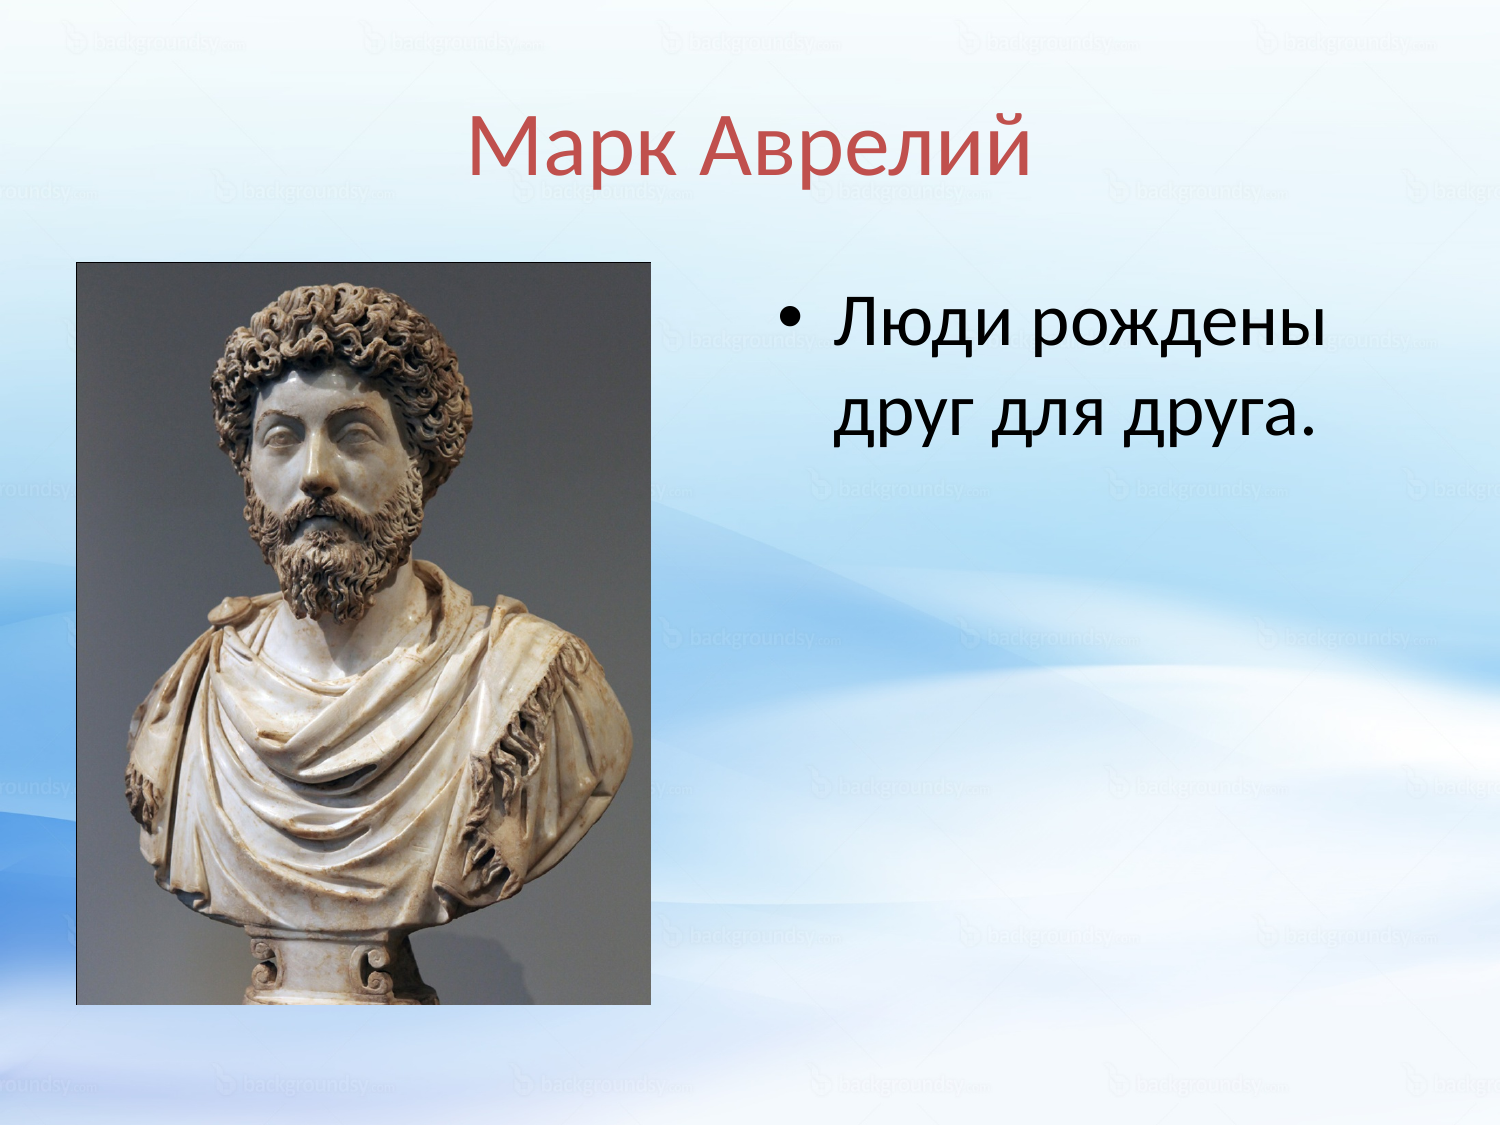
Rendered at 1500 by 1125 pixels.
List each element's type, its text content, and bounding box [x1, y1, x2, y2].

list Люди рождены друг для друга. [762, 262, 1425, 1005]
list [76, 262, 651, 1006]
picture [0, 0, 1500, 1125]
title Марк Аврелий [75, 45, 1425, 233]
